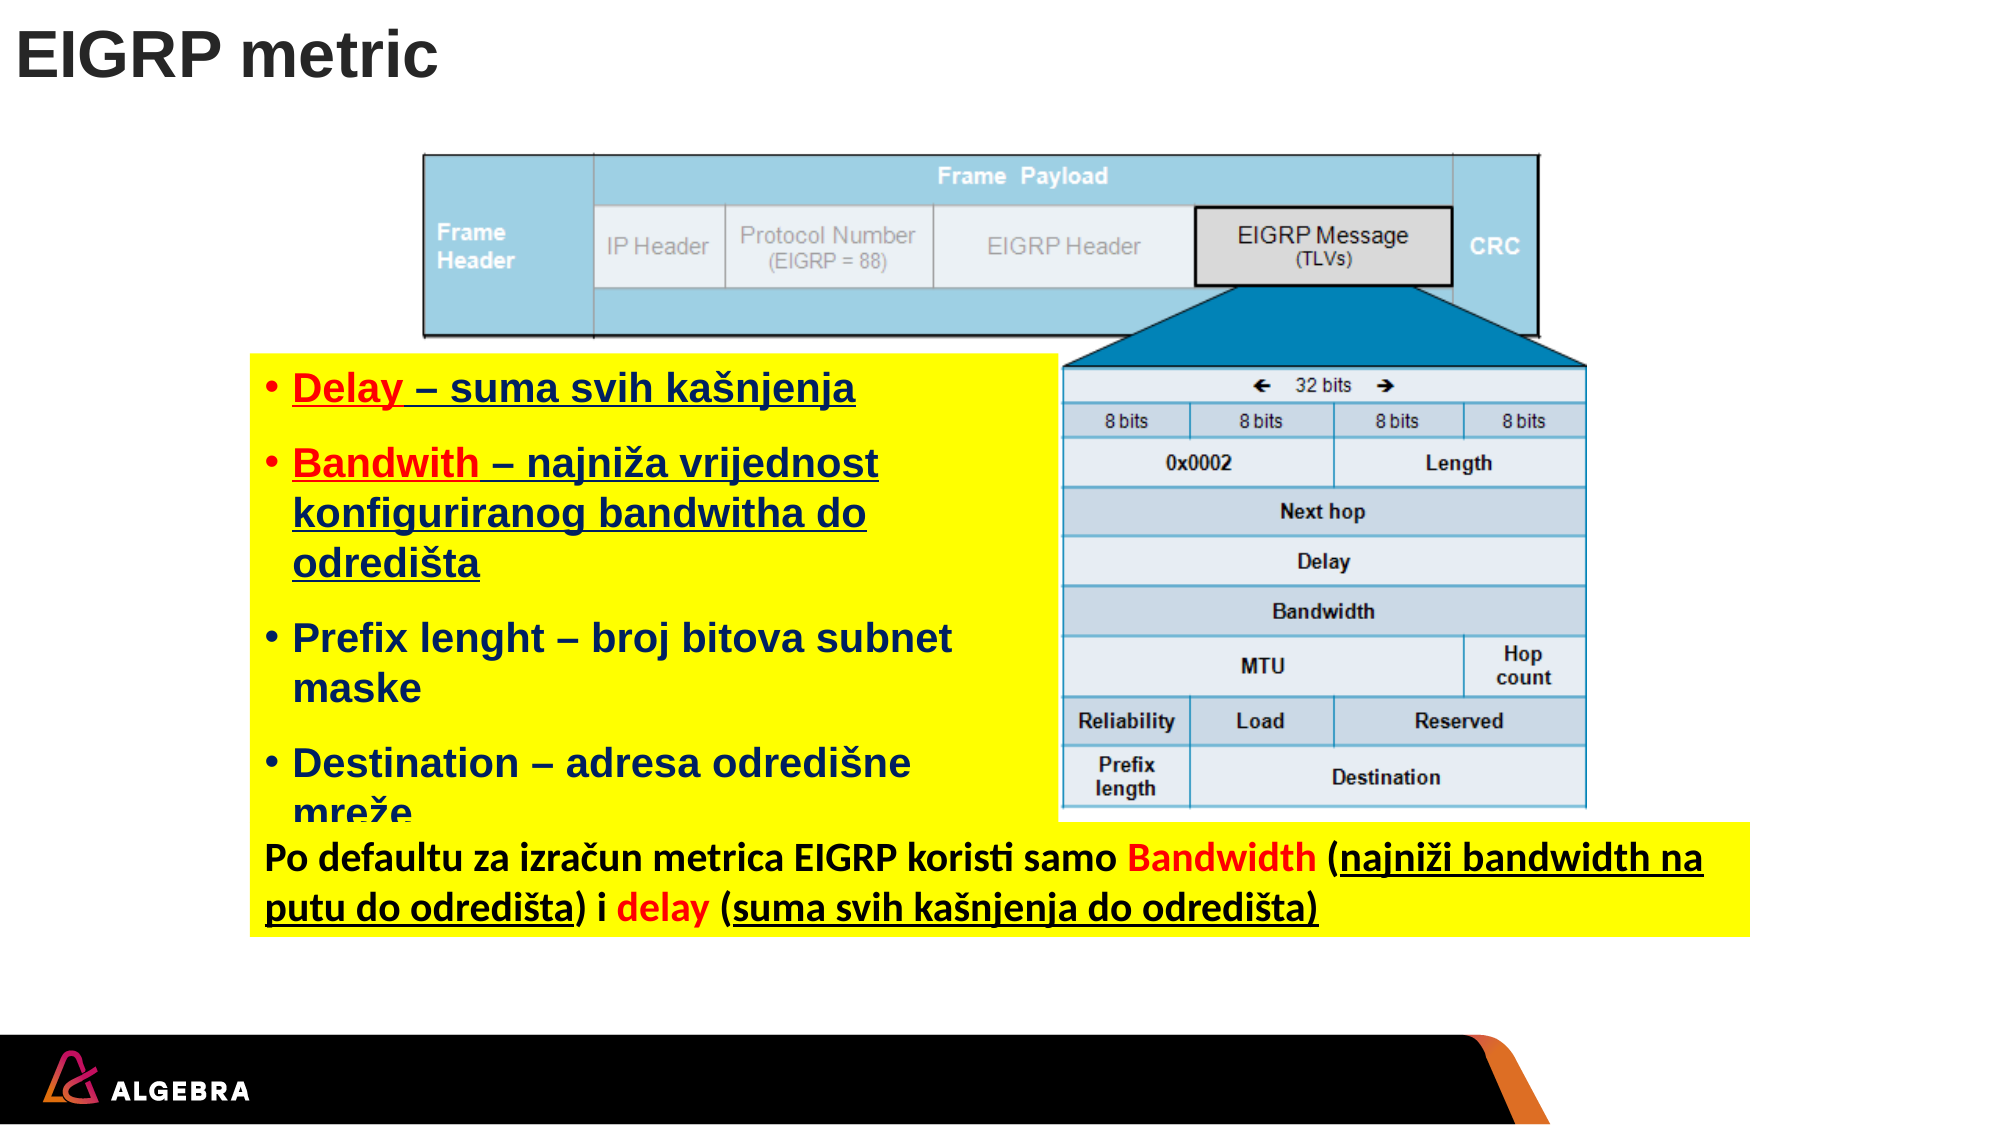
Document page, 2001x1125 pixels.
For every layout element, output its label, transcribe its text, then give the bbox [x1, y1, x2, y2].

text_box Po defaultu za izračun metrica EIGRP koristi samo Bandwidth (najniži bandwidth na putu do odredišta) i delay (suma svih kašnjenja do odredišta) [249, 822, 1750, 937]
picture [0, 1034, 1733, 1125]
title EIGRP metric [0, 0, 1489, 113]
text_box Delay – suma svih kašnjenja Bandwith – najniža vrijednost konfiguriranog bandwitha do odredišta Prefix lenght – broj bitova subnet maske Destination – adresa odredišne mreže [249, 353, 404, 822]
picture [404, 142, 1587, 827]
